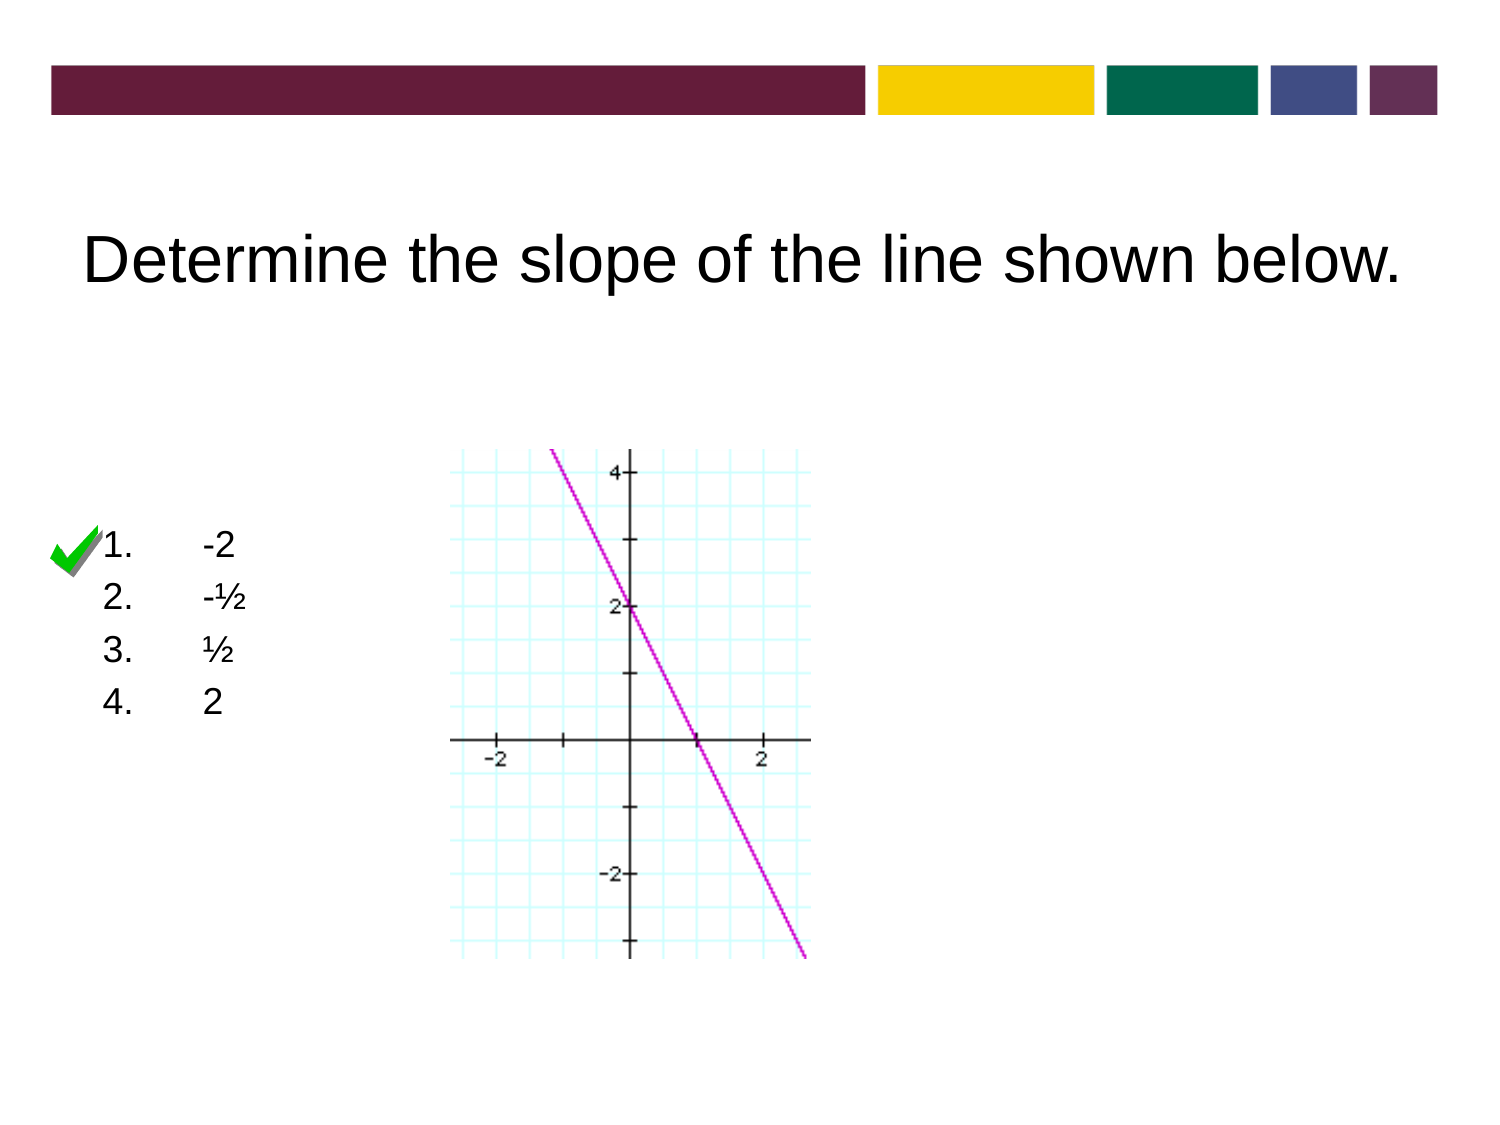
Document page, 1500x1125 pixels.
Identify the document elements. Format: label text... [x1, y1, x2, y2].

picture [449, 449, 811, 959]
list -2 -½ ½ 2 [87, 512, 438, 926]
picture [37, 49, 1438, 116]
title Determine the slope of the line shown below. [37, 162, 1451, 351]
text_box [50, 525, 98, 573]
